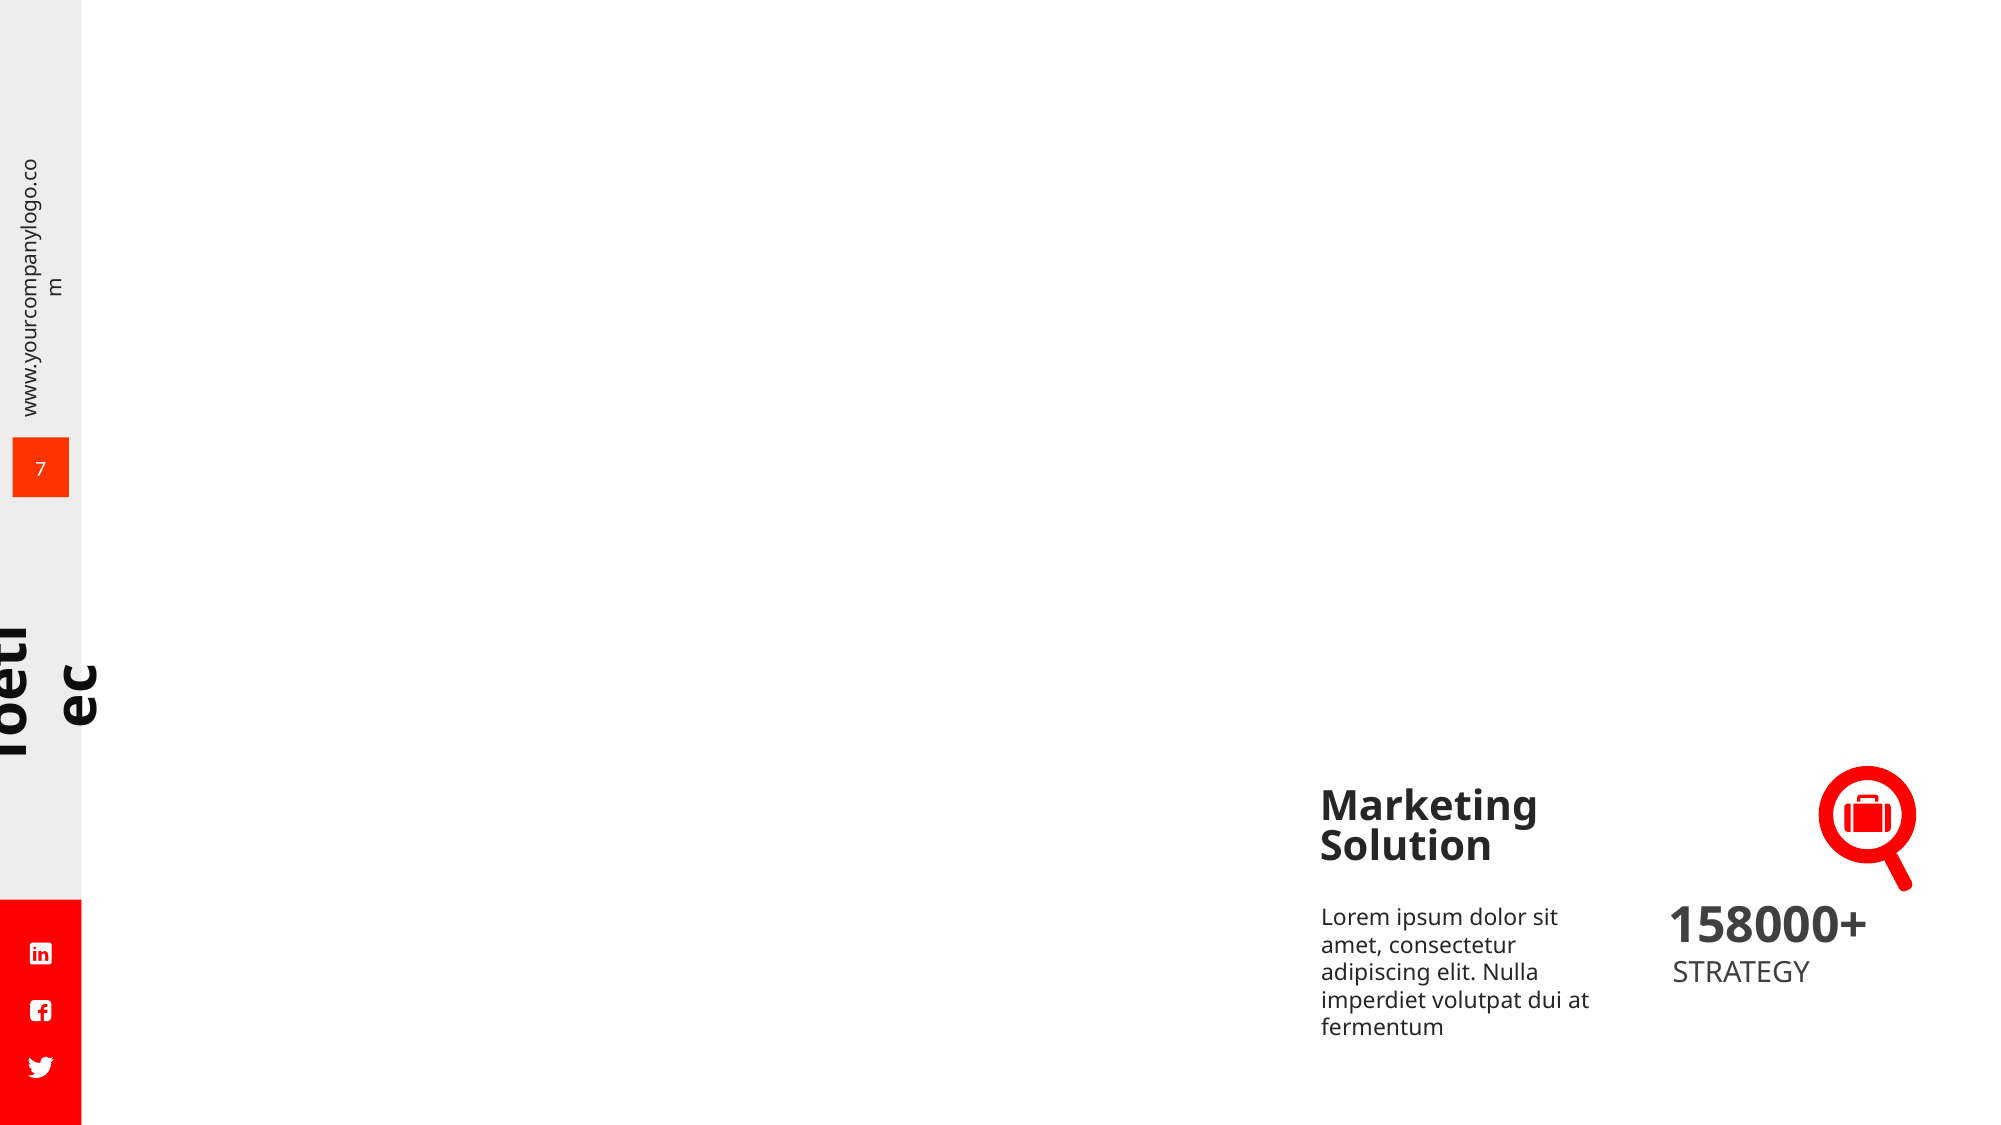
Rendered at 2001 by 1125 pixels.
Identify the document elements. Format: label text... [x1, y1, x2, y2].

picture [81, 0, 2000, 1125]
slide_number 7 [12, 437, 69, 498]
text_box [1818, 765, 1917, 892]
